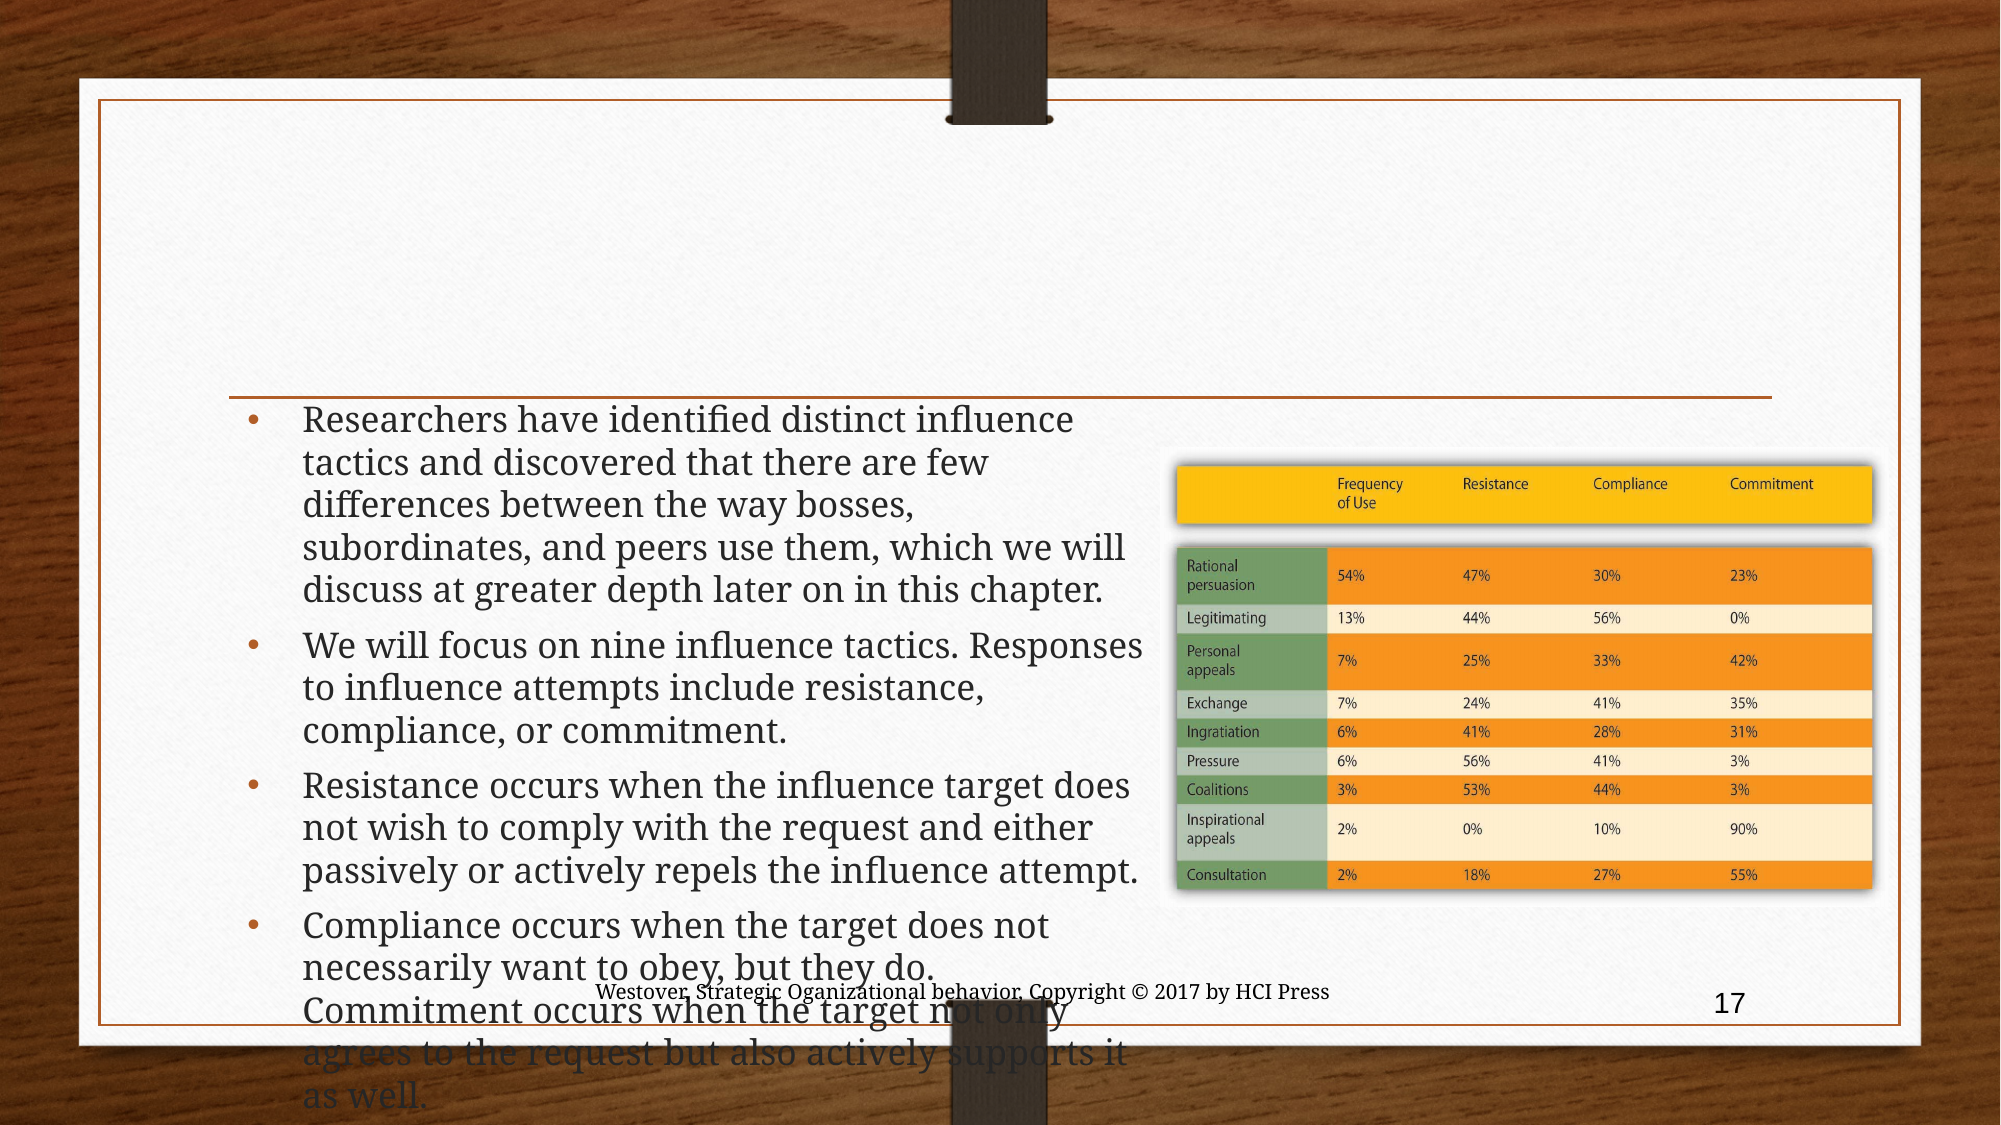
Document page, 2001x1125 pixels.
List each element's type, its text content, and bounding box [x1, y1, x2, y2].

slide_number 17 [1698, 979, 1788, 1025]
list Researchers have identified distinct influence tactics and discovered that there are few differences between the way bosses, subordinates, and peers use them, which we will discuss at greater depth later on in this chapter. We will focus on nine influence tactics. Responses to influence attempts include resistance, compliance, or commitment. Resistance occurs when the influence target does not wish to comply with the request and either passively or actively repels the influence attempt. Compliance occurs when the target does not necessarily want to obey, but they do. Commitment occurs when the target not only agrees to the request but also actively supports it as well. [212, 382, 1161, 964]
picture [101, 0, 2001, 1125]
text_box Westover, Strategic Oganizational behavior, Copyright © 2017 by HCI Press [580, 963, 1441, 1010]
picture [0, 0, 948, 1125]
